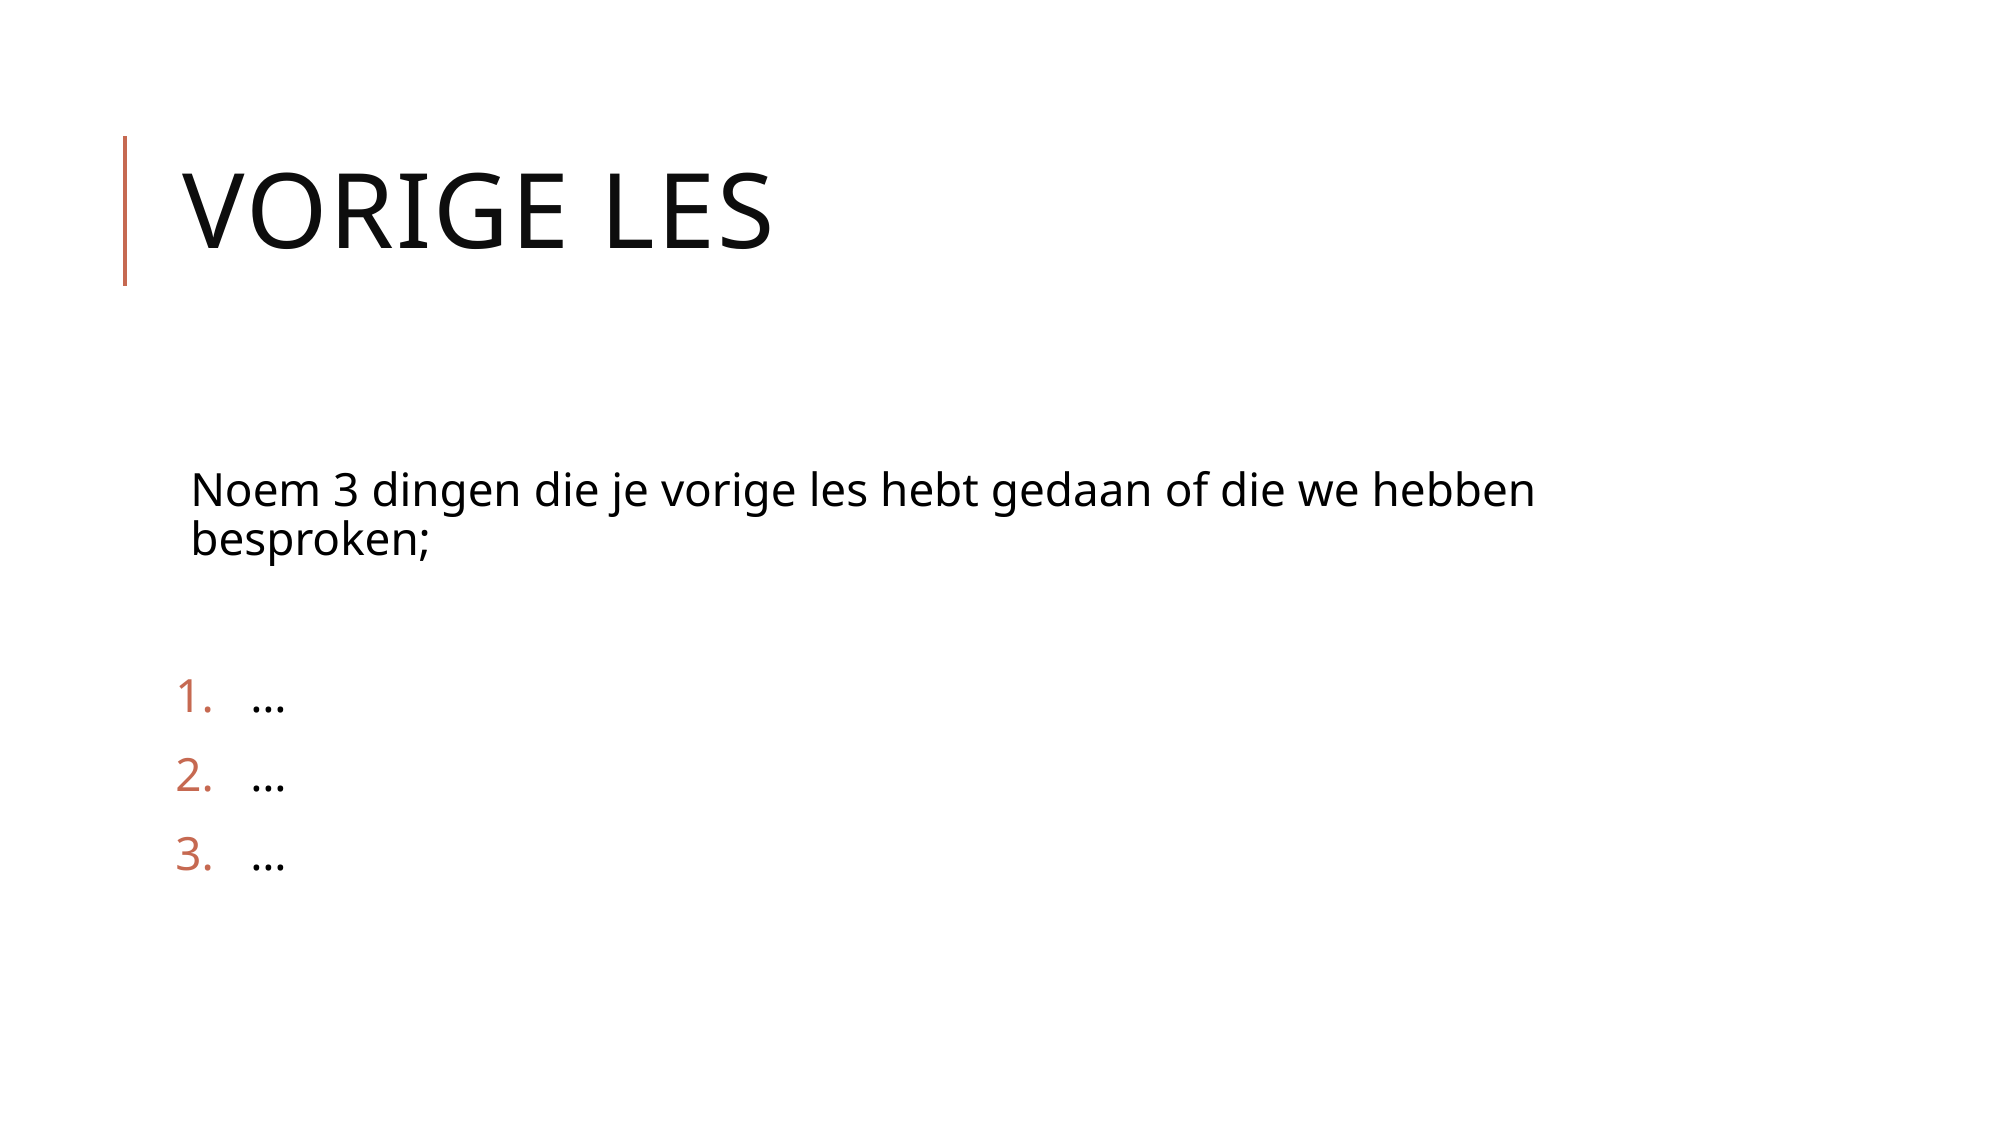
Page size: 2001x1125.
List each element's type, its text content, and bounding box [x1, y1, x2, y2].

title Vorige les [168, 96, 1763, 342]
list Noem 3 dingen die je vorige les hebt gedaan of die we hebben besproken; … … … [168, 375, 1763, 1035]
